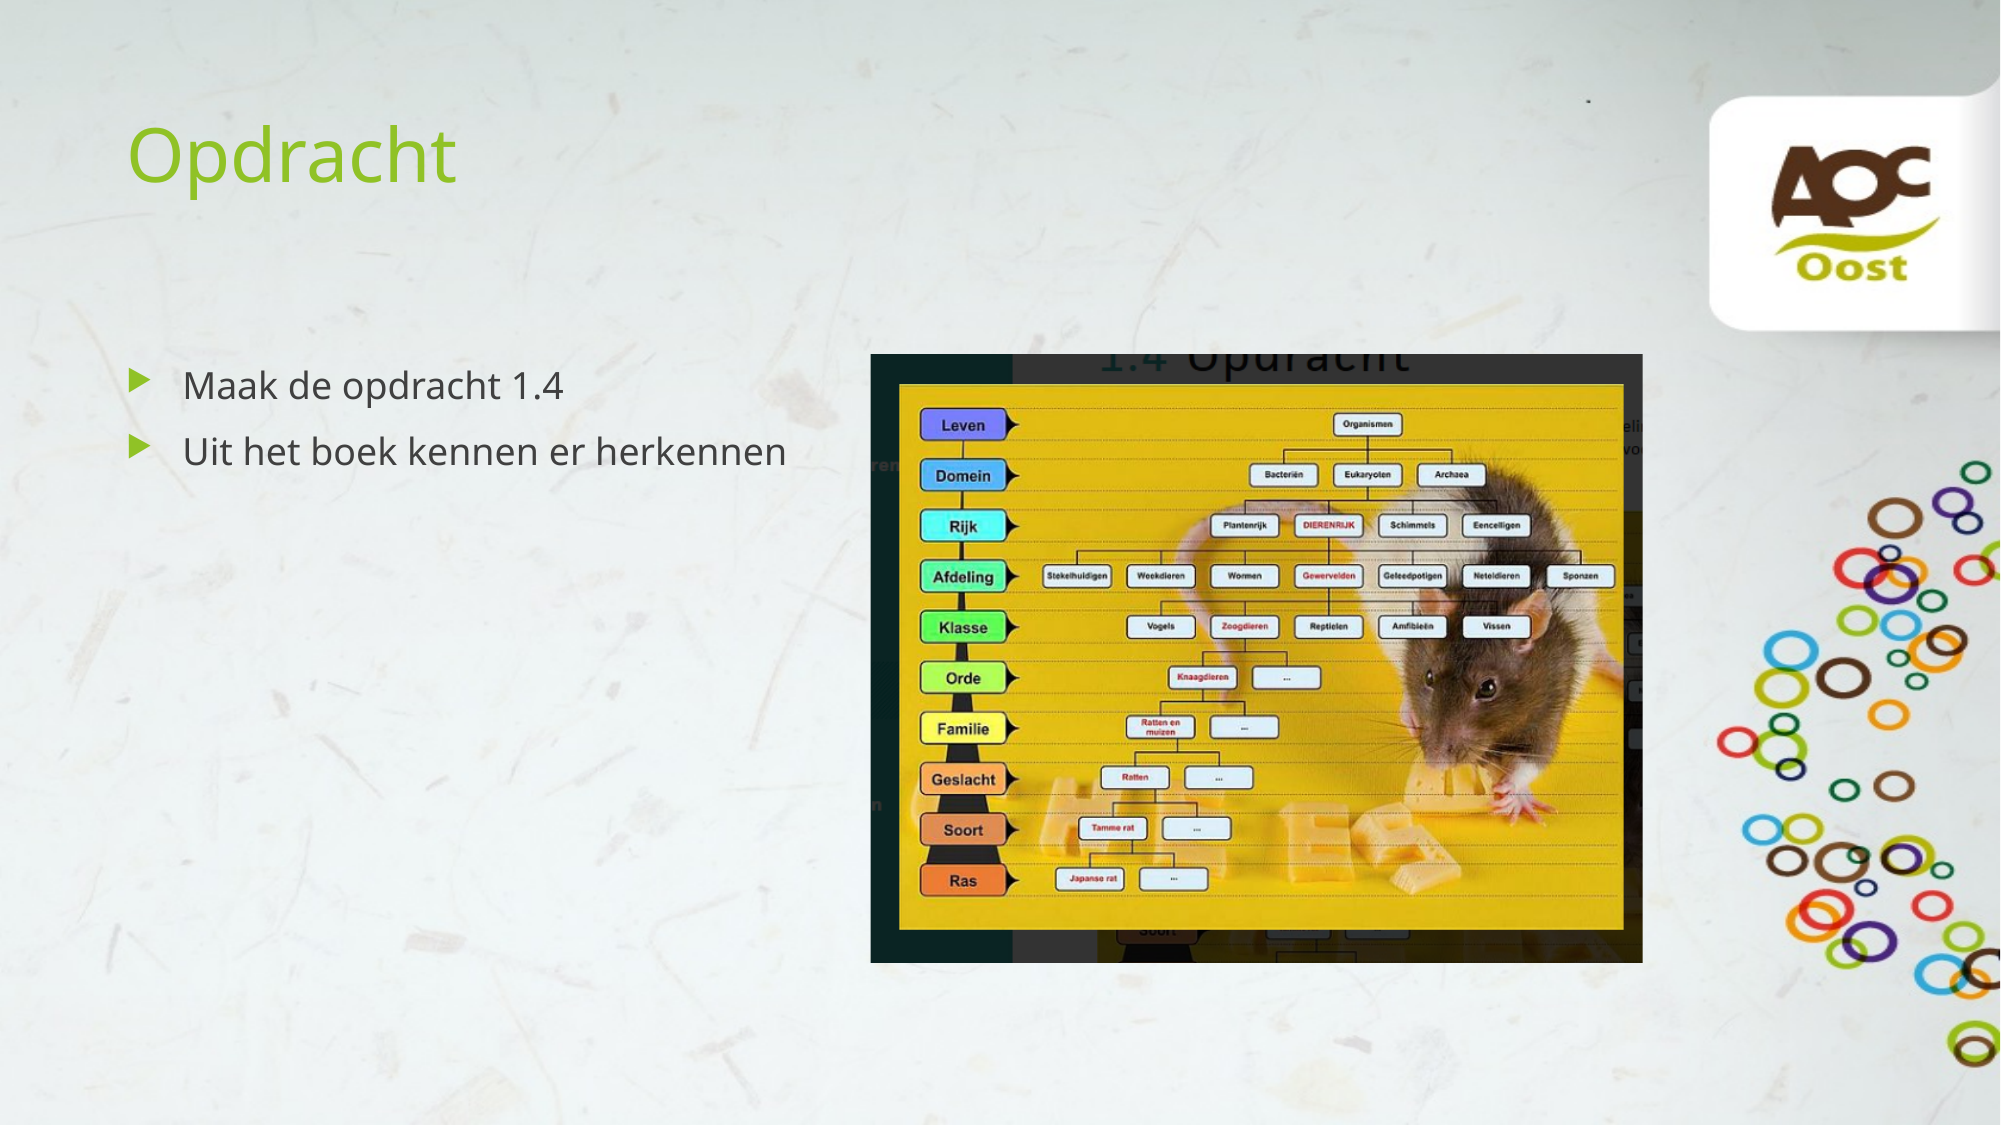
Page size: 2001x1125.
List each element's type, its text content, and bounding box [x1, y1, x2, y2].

title Opdracht [111, 99, 1522, 317]
list Maak de opdracht 1.4 Uit het boek kennen er herkennen [111, 354, 1522, 992]
picture [0, 0, 2001, 1125]
